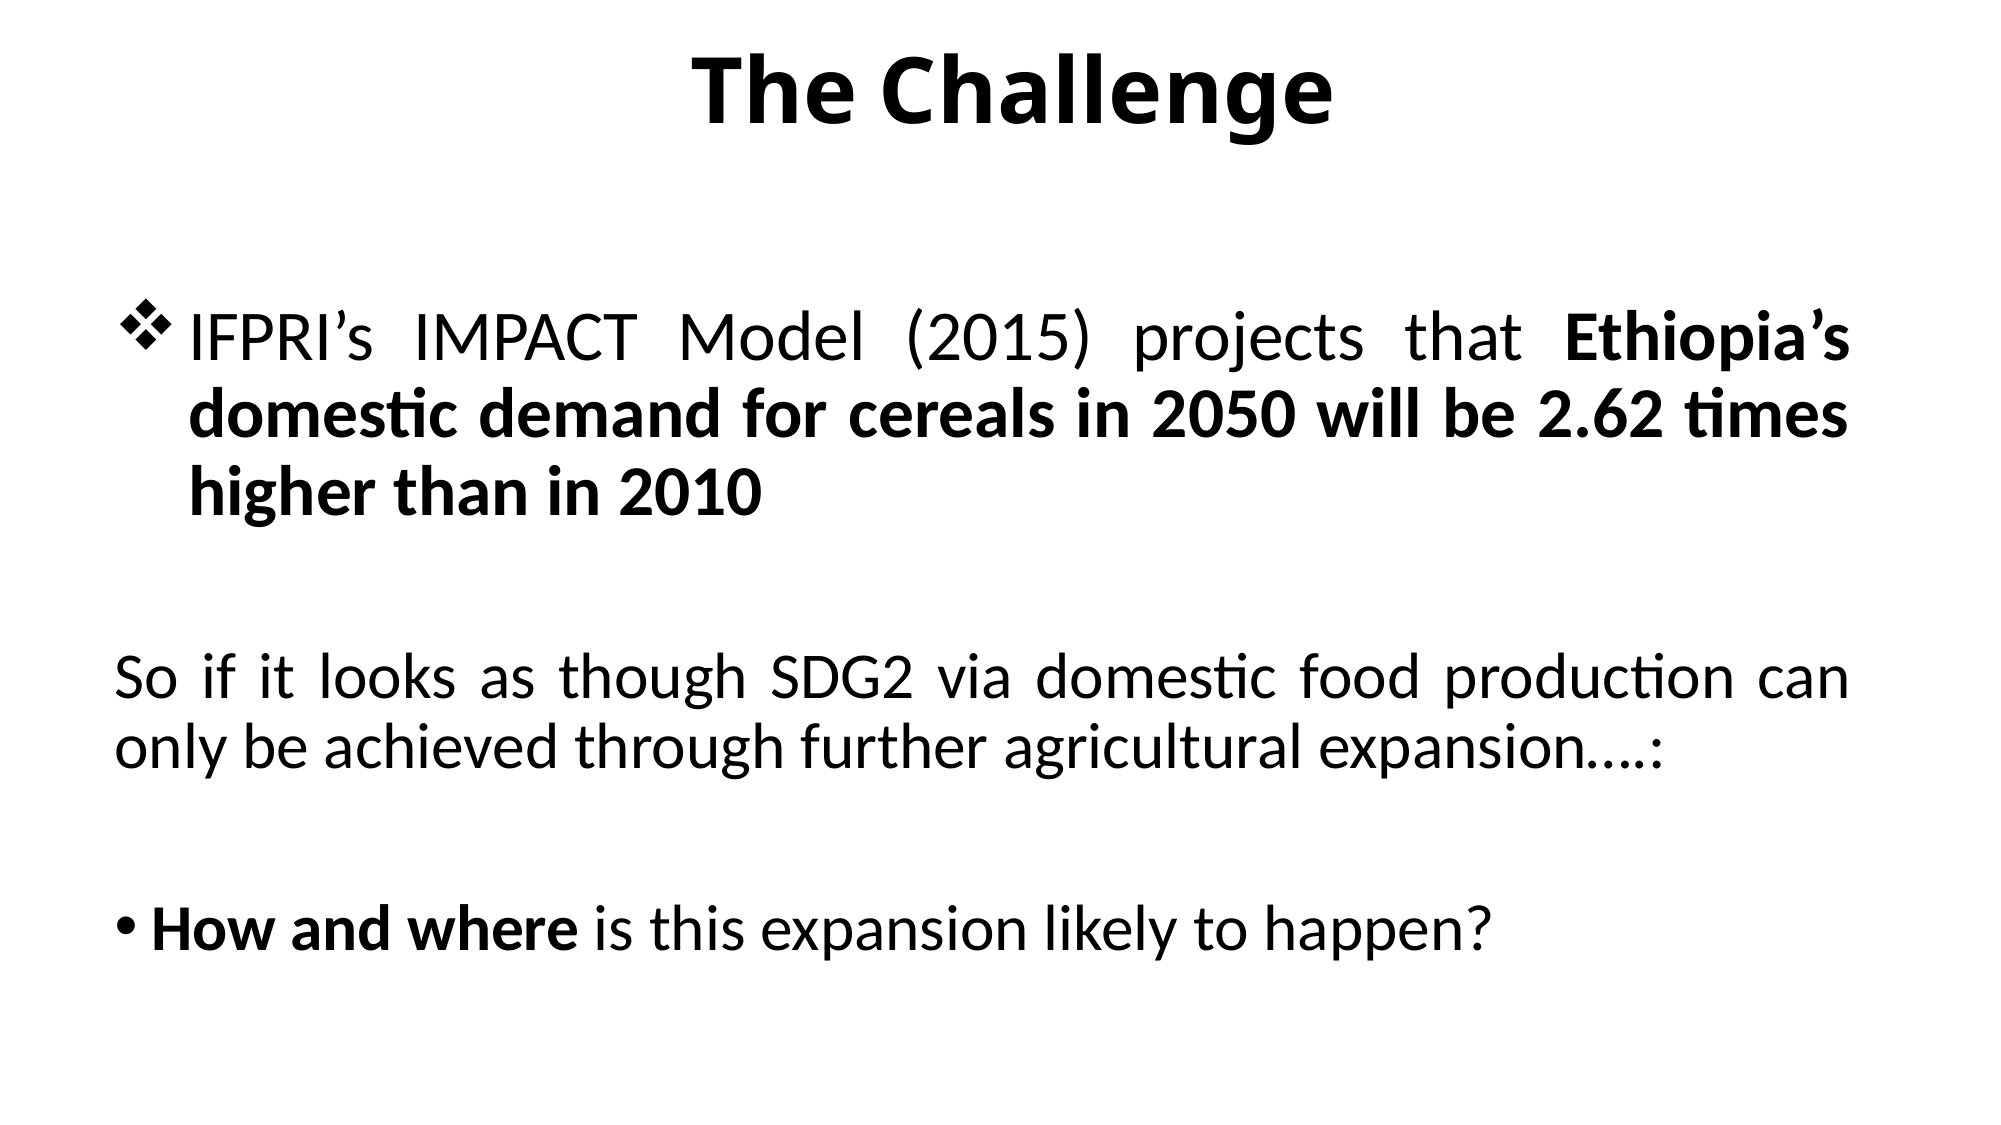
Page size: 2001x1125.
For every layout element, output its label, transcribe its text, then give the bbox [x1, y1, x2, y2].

text_box The Challenge [194, 28, 1833, 160]
list IFPRI’s IMPACT Model (2015) projects that Ethiopia’s domestic demand for cereals in 2050 will be 2.62 times higher than in 2010 So if it looks as though SDG2 via domestic food production can only be achieved through further agricultural expansion….: How and where is this expansion likely to happen? [99, 185, 1867, 974]
